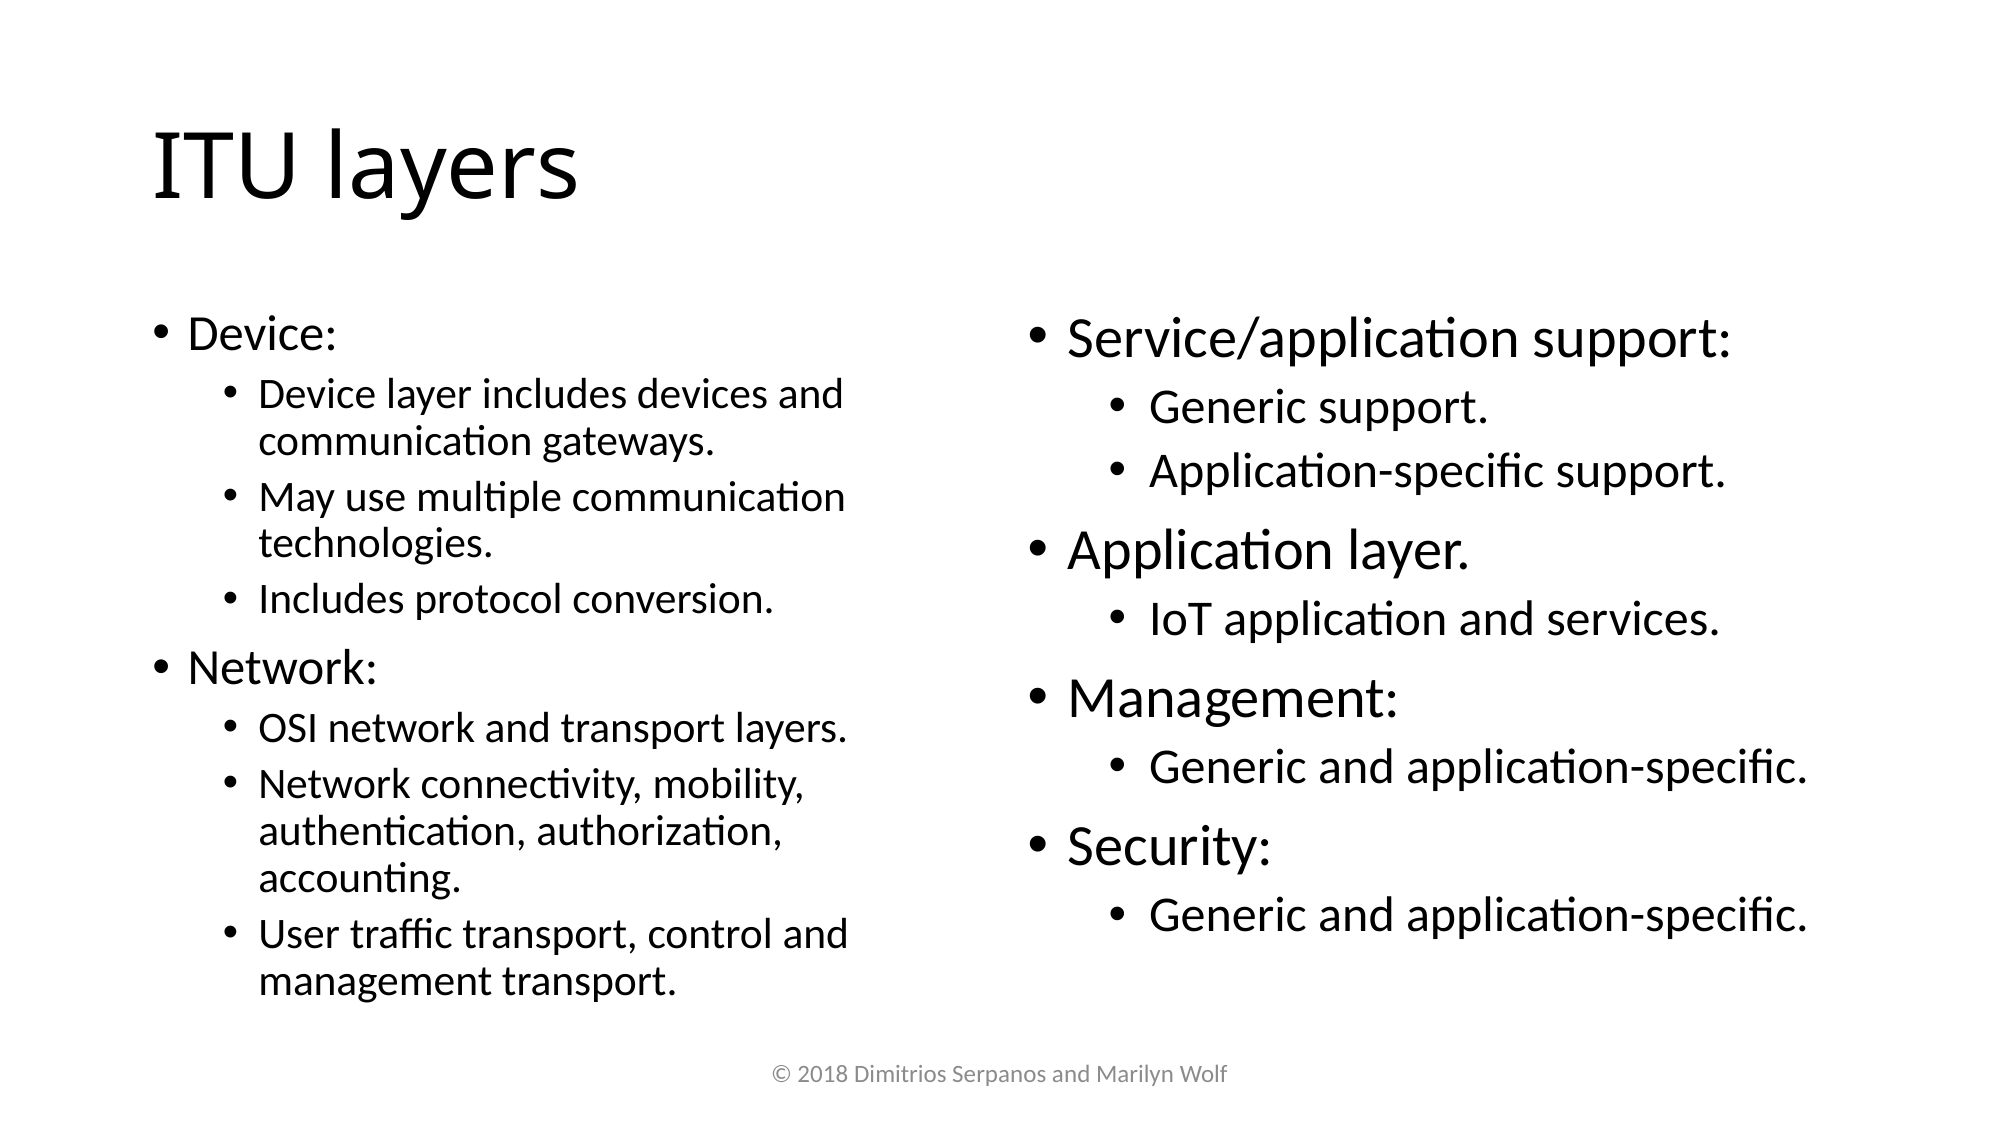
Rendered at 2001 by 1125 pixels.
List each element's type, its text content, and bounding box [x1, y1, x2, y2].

list Service/application support: Generic support. Application-specific support. Application layer. IoT application and services. Management: Generic and application-specific. Security: Generic and application-specific. [1012, 299, 1863, 1014]
title ITU layers [137, 59, 1863, 278]
footer © 2018 Dimitrios Serpanos and Marilyn Wolf [662, 1042, 1338, 1103]
list Device: Device layer includes devices and communication gateways. May use multiple communication technologies. Includes protocol conversion. Network: OSI network and transport layers. Network connectivity, mobility, authentication, authorization, accounting. User traffic transport, control and management transport. [137, 299, 988, 1014]
